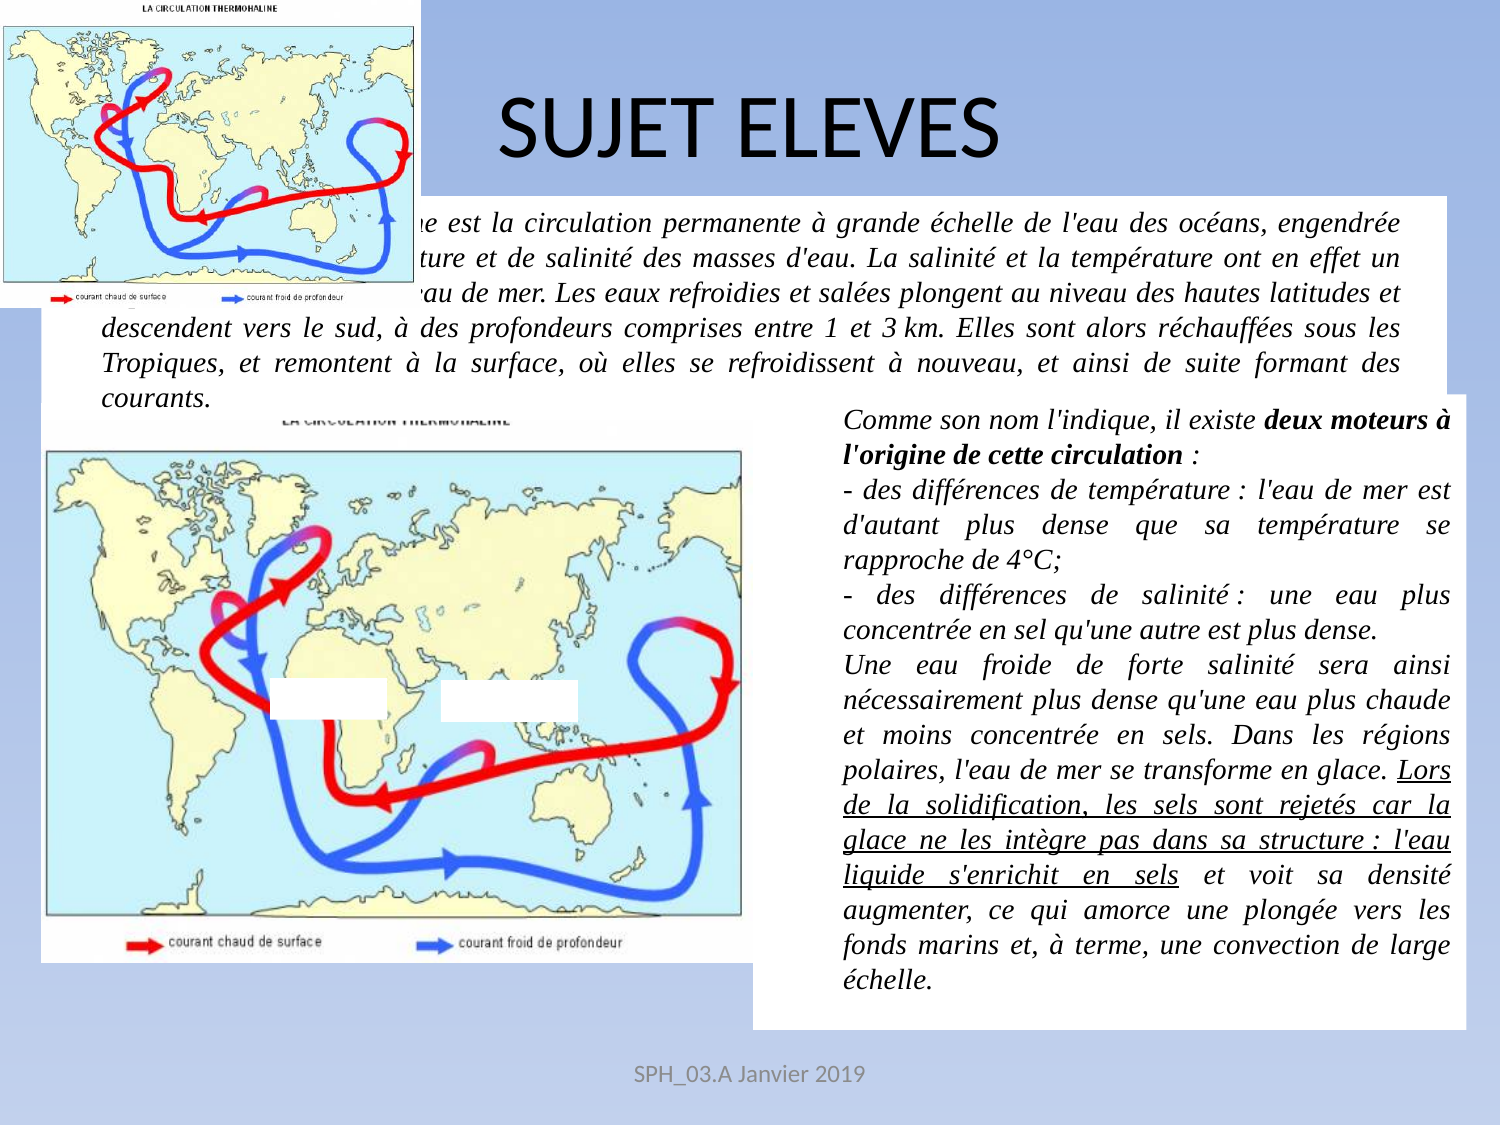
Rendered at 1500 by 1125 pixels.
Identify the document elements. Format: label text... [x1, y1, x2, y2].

picture [40, 403, 755, 963]
footer SPH_03.A Janvier 2019 [512, 1042, 988, 1103]
text_box La circulation thermohaline est la circulation permanente à grande échelle de l'eau des océans, engendrée par des écarts de température et de salinité des masses d'eau. La salinité et la température ont en effet un impact sur la densité de l'eau de mer. Les eaux refroidies et salées plongent au niveau des hautes latitudes et descendent vers le sud, à des profondeurs comprises entre 1 et 3 km. Elles sont alors réchauffées sous les Tropiques, et remontent à la surface, où elles se refroidissent à nouveau, et ainsi de suite formant des courants. [41, 196, 1447, 403]
text_box Comme son nom l'indique, il existe deux moteurs à l'origine de cette circulation : - des différences de température : l'eau de mer est d'autant plus dense que sa température se rapproche de 4°C; - des différences de salinité : une eau plus concentrée en sel qu'une autre est plus dense. Une eau froide de forte salinité sera ainsi nécessairement plus dense qu'une eau plus chaude et moins concentrée en sels. Dans les régions polaires, l'eau de mer se transforme en glace. Lors de la solidification, les sels sont rejetés car la glace ne les intègre pas dans sa structure : l'eau liquide s'enrichit en sels et voit sa densité augmenter, ce qui amorce une plongée vers les fonds marins et, à terme, une convection de large échelle. [753, 394, 1467, 1030]
title SUJET ELEVES [424, 45, 1425, 196]
picture [0, 0, 421, 308]
